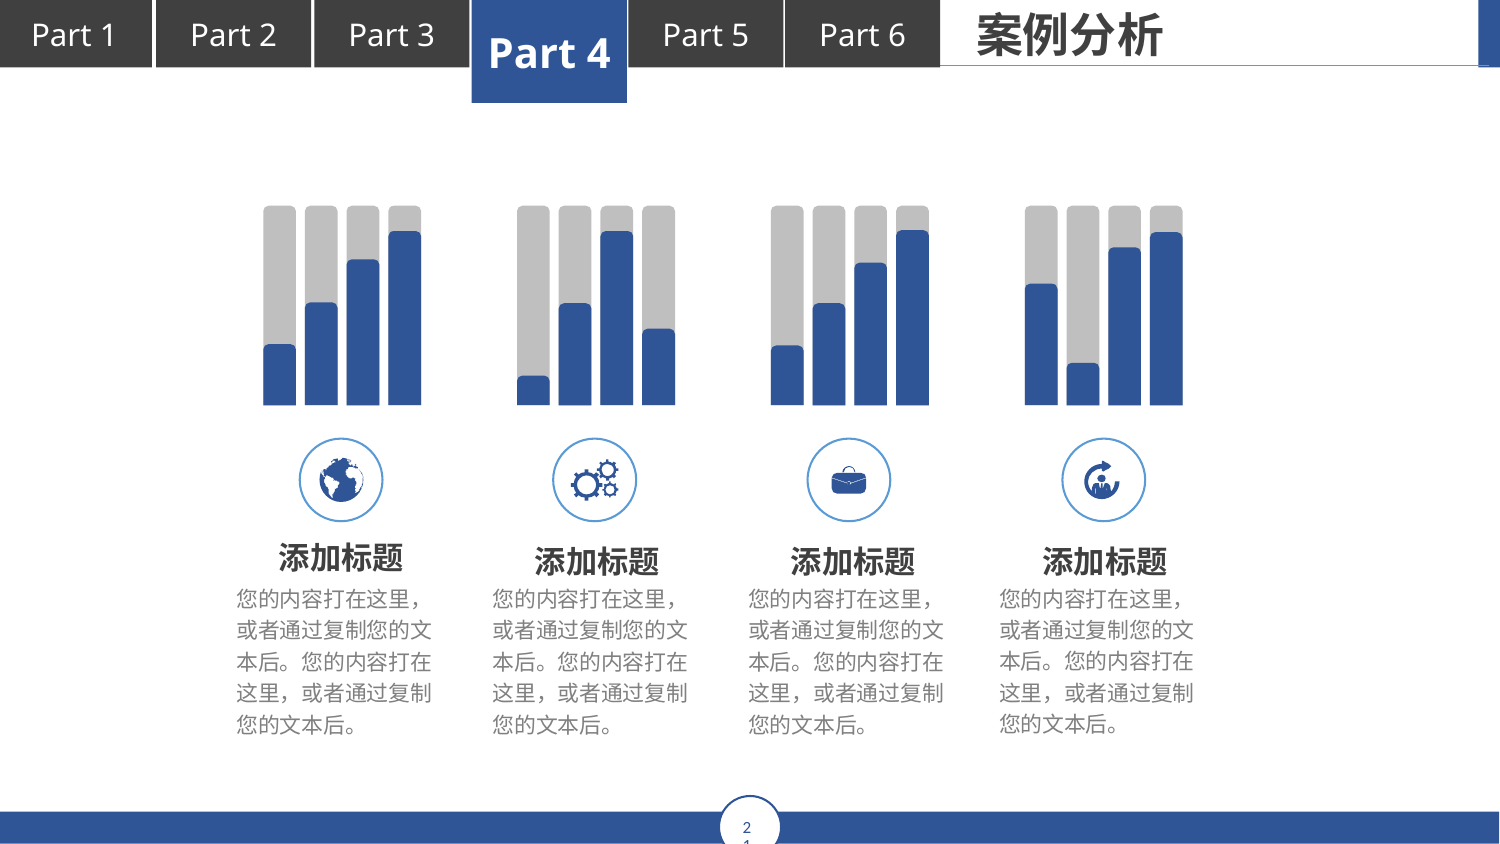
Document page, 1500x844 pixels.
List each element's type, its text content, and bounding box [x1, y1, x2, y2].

text_box [896, 230, 929, 406]
text_box [517, 205, 550, 379]
text_box [388, 231, 422, 406]
text_box [1024, 205, 1058, 288]
text_box 您的内容打在这里，或者通过复制您的文本后。您的内容打在这里，或者通过复制您的文本后。 [481, 574, 713, 744]
text_box 添加标题 [523, 537, 672, 586]
text_box [263, 344, 296, 406]
text_box [770, 345, 804, 406]
text_box 添加标题 [1031, 537, 1180, 586]
text_box [1108, 205, 1141, 250]
text_box [1084, 460, 1120, 500]
text_box 您的内容打在这里，或者通过复制您的文本后。您的内容打在这里，或者通过复制您的文本后。 [989, 574, 1221, 743]
text_box [1066, 205, 1100, 367]
text_box [1149, 205, 1183, 237]
text_box 案例分析 [964, 0, 1176, 68]
text_box 添加标题 [779, 537, 928, 586]
text_box [812, 303, 846, 406]
text_box [388, 205, 422, 235]
text_box [1149, 232, 1183, 406]
text_box [642, 328, 676, 406]
text_box [642, 205, 676, 333]
text_box [831, 466, 867, 494]
text_box [304, 302, 338, 406]
text_box [299, 438, 383, 522]
text_box [812, 205, 846, 307]
text_box [517, 375, 550, 406]
text_box [346, 259, 380, 406]
text_box 添加标题 [267, 532, 416, 582]
text_box [854, 205, 887, 266]
text_box [319, 457, 364, 502]
text_box [1062, 438, 1146, 522]
text_box [1024, 283, 1058, 406]
text_box [558, 303, 592, 406]
text_box [600, 205, 634, 235]
text_box [1066, 362, 1100, 406]
text_box [553, 438, 637, 522]
text_box [854, 262, 887, 406]
text_box [896, 205, 929, 233]
text_box [770, 205, 804, 350]
text_box [1108, 247, 1141, 406]
text_box [346, 205, 380, 263]
text_box [558, 205, 592, 307]
text_box 您的内容打在这里，或者通过复制您的文本后。您的内容打在这里，或者通过复制您的文本后。 [737, 574, 969, 744]
text_box 您的内容打在这里，或者通过复制您的文本后。您的内容打在这里，或者通过复制您的文本后。 [225, 574, 458, 744]
text_box [600, 231, 634, 406]
text_box [570, 459, 619, 501]
text_box [807, 438, 891, 522]
text_box [304, 205, 338, 307]
text_box [263, 205, 296, 347]
